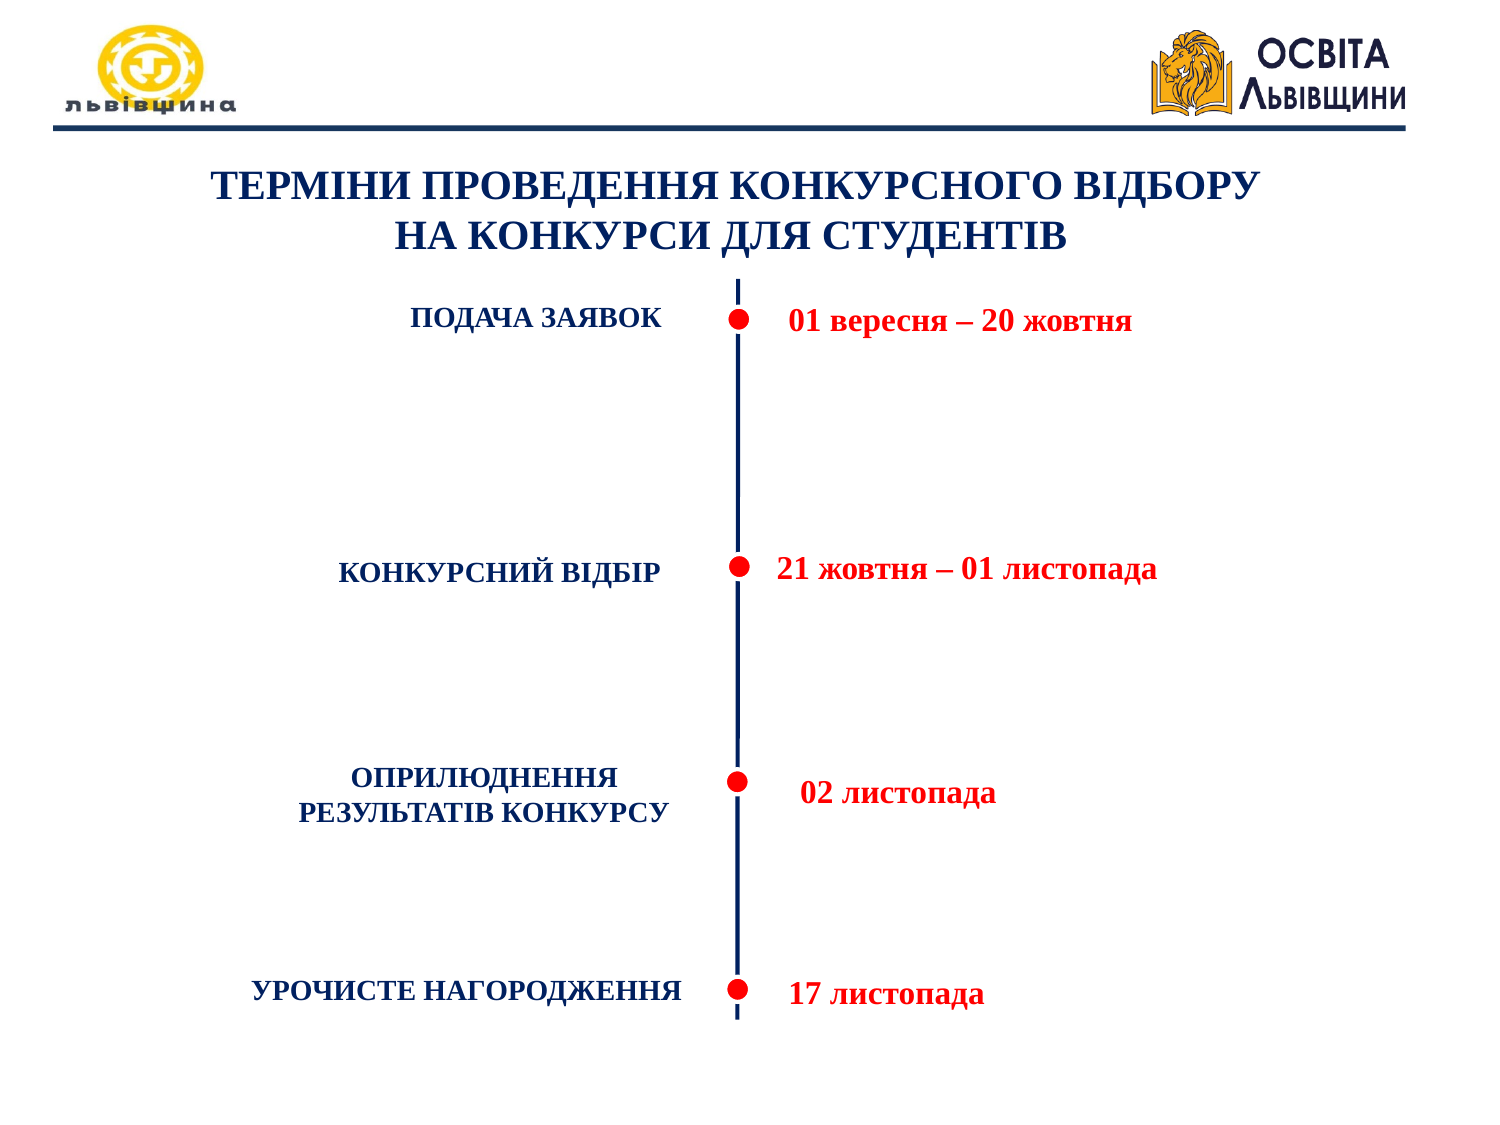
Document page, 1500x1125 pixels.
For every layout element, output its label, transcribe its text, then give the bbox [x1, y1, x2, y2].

picture [52, 0, 249, 156]
text_box [724, 554, 731, 579]
text_box КОНКУРСНИЙ ВІДБІР [323, 546, 725, 596]
text_box [743, 975, 753, 1003]
picture [1151, 30, 1418, 116]
title ТЕРМІНИ ПРОВЕДЕННЯ КОНКУРСНОГО ВІДБОРУ НА КОНКУРСИ ДЛЯ СТУДЕНТІВ [159, 149, 1314, 268]
text_box УРОЧИСТЕ НАГОРОДЖЕННЯ [230, 964, 703, 1014]
text_box [722, 768, 731, 795]
text_box 17 листопада [773, 964, 1003, 1019]
text_box 01 вересня – 20 жовтня [773, 290, 1223, 346]
text_box ОПРИЛЮДНЕННЯ РЕЗУЛЬТАТІВ КОНКУРСУ [242, 751, 727, 837]
text_box [743, 768, 752, 796]
text_box [743, 305, 754, 334]
text_box ПОДАЧА ЗАЯВОК [395, 290, 680, 341]
text_box [743, 552, 754, 581]
text_box 21 жовтня – 01 листопада [761, 538, 1211, 594]
text_box [723, 976, 731, 1003]
text_box [253, 125, 1406, 132]
text_box [724, 306, 731, 332]
text_box 02 листопада [785, 763, 1040, 818]
